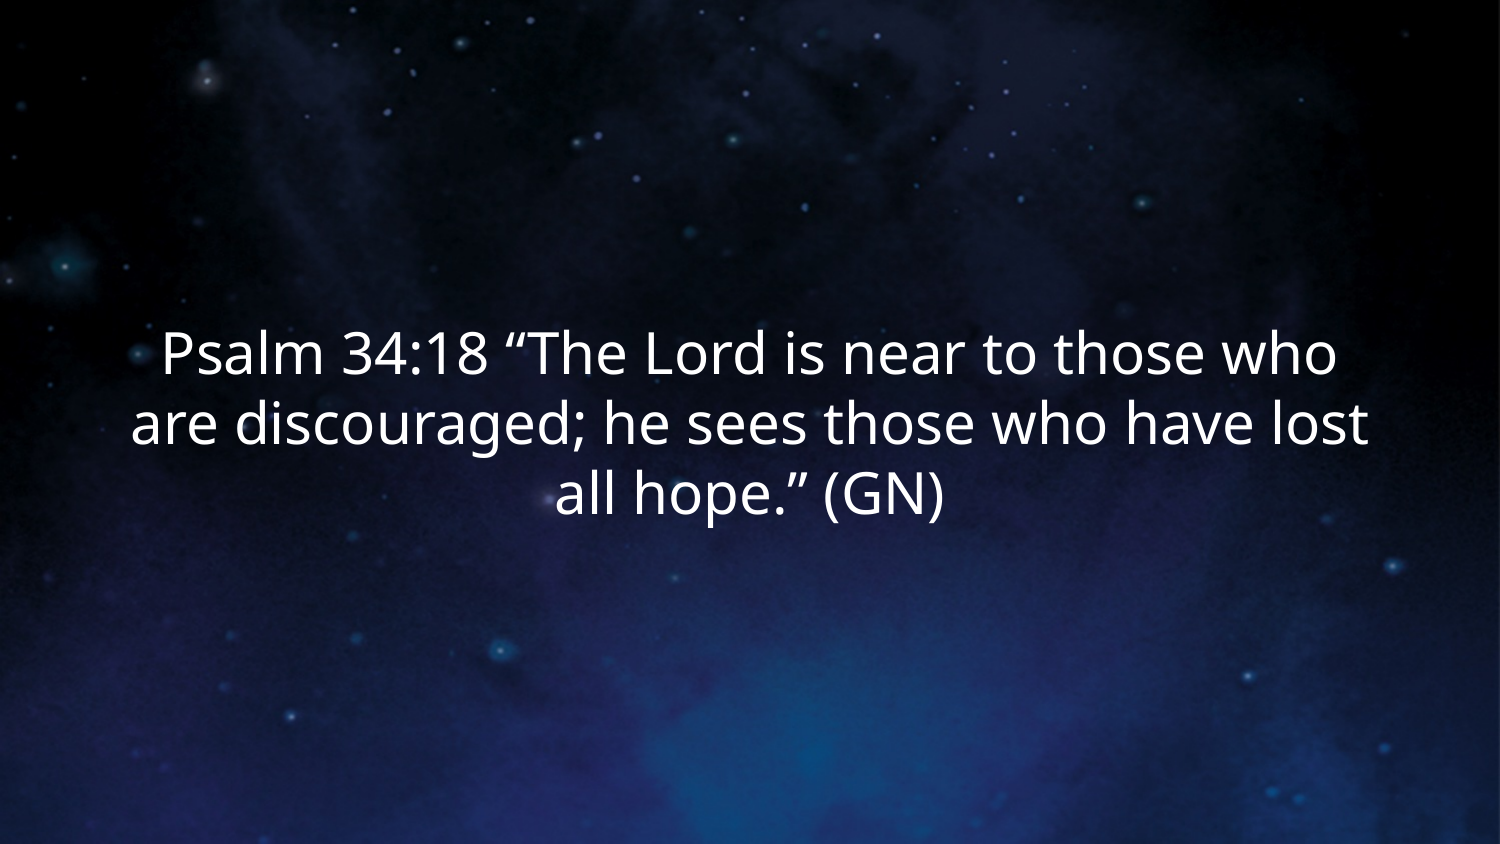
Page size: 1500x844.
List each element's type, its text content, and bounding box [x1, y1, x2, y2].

picture [0, 0, 1500, 844]
title Psalm 34:18 “The Lord is near to those who are discouraged; he sees those who have lost all hope.” (GN) [112, 330, 1388, 512]
